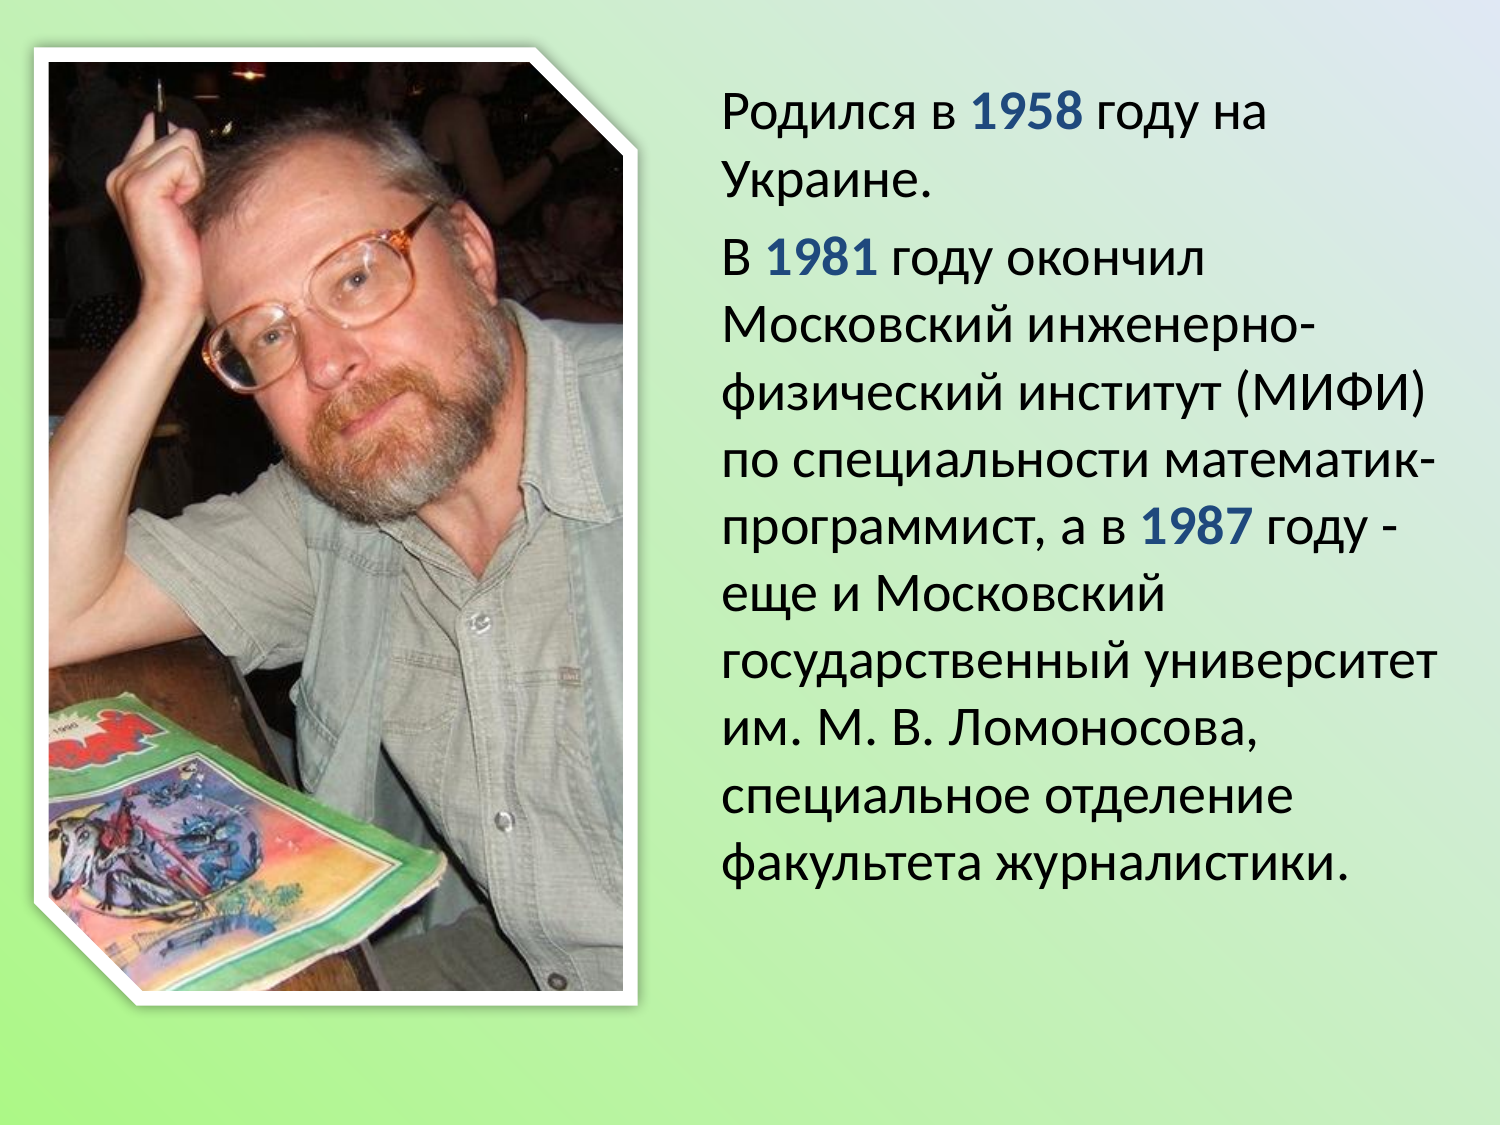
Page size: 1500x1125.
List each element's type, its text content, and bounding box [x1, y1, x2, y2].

list Родился в 1958 году на Украине. В 1981 году окончил Московский инженерно-физический институт (МИФИ) по специальности математик-программист, а в 1987 году - еще и Московский государственный университет им. М. В. Ломоносова, специальное отделение факультета журналистики. [655, 66, 1459, 1005]
picture [41, 54, 631, 999]
